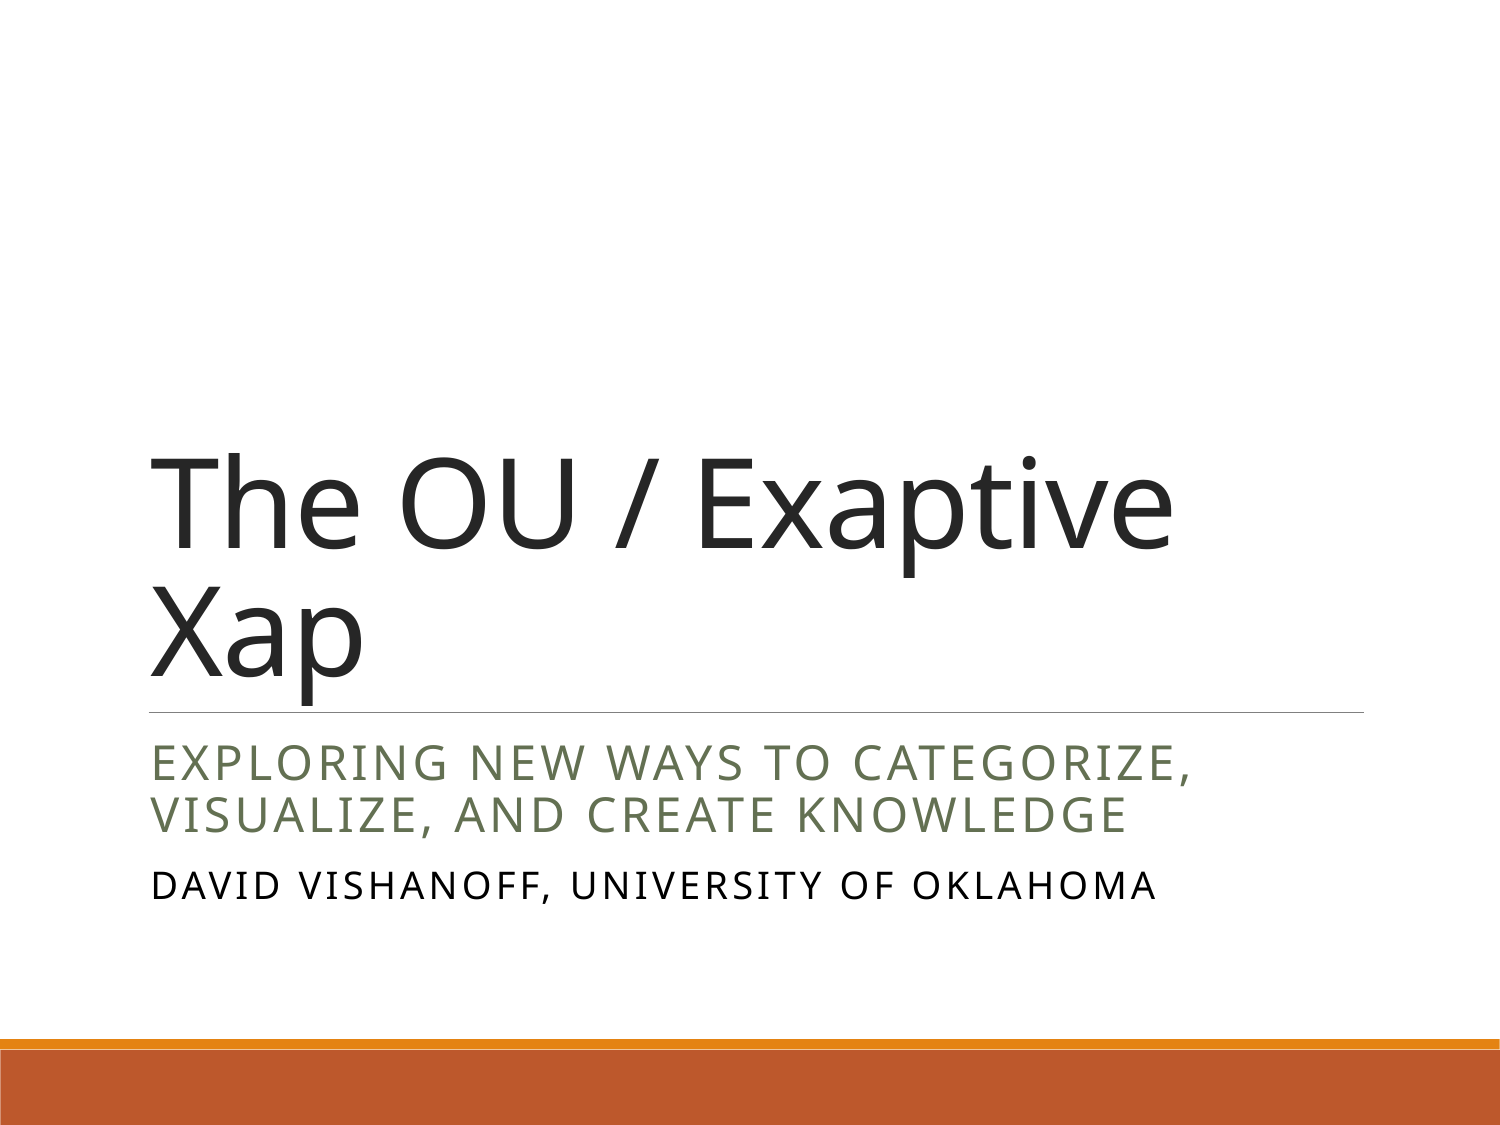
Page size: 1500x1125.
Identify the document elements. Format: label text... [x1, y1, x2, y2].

subtitle Exploring New Ways to Categorize, Visualize, and Create Knowledge David Vishanoff, University of Oklahoma [135, 730, 1373, 919]
title The OU / Exaptive Xap [135, 124, 1373, 710]
